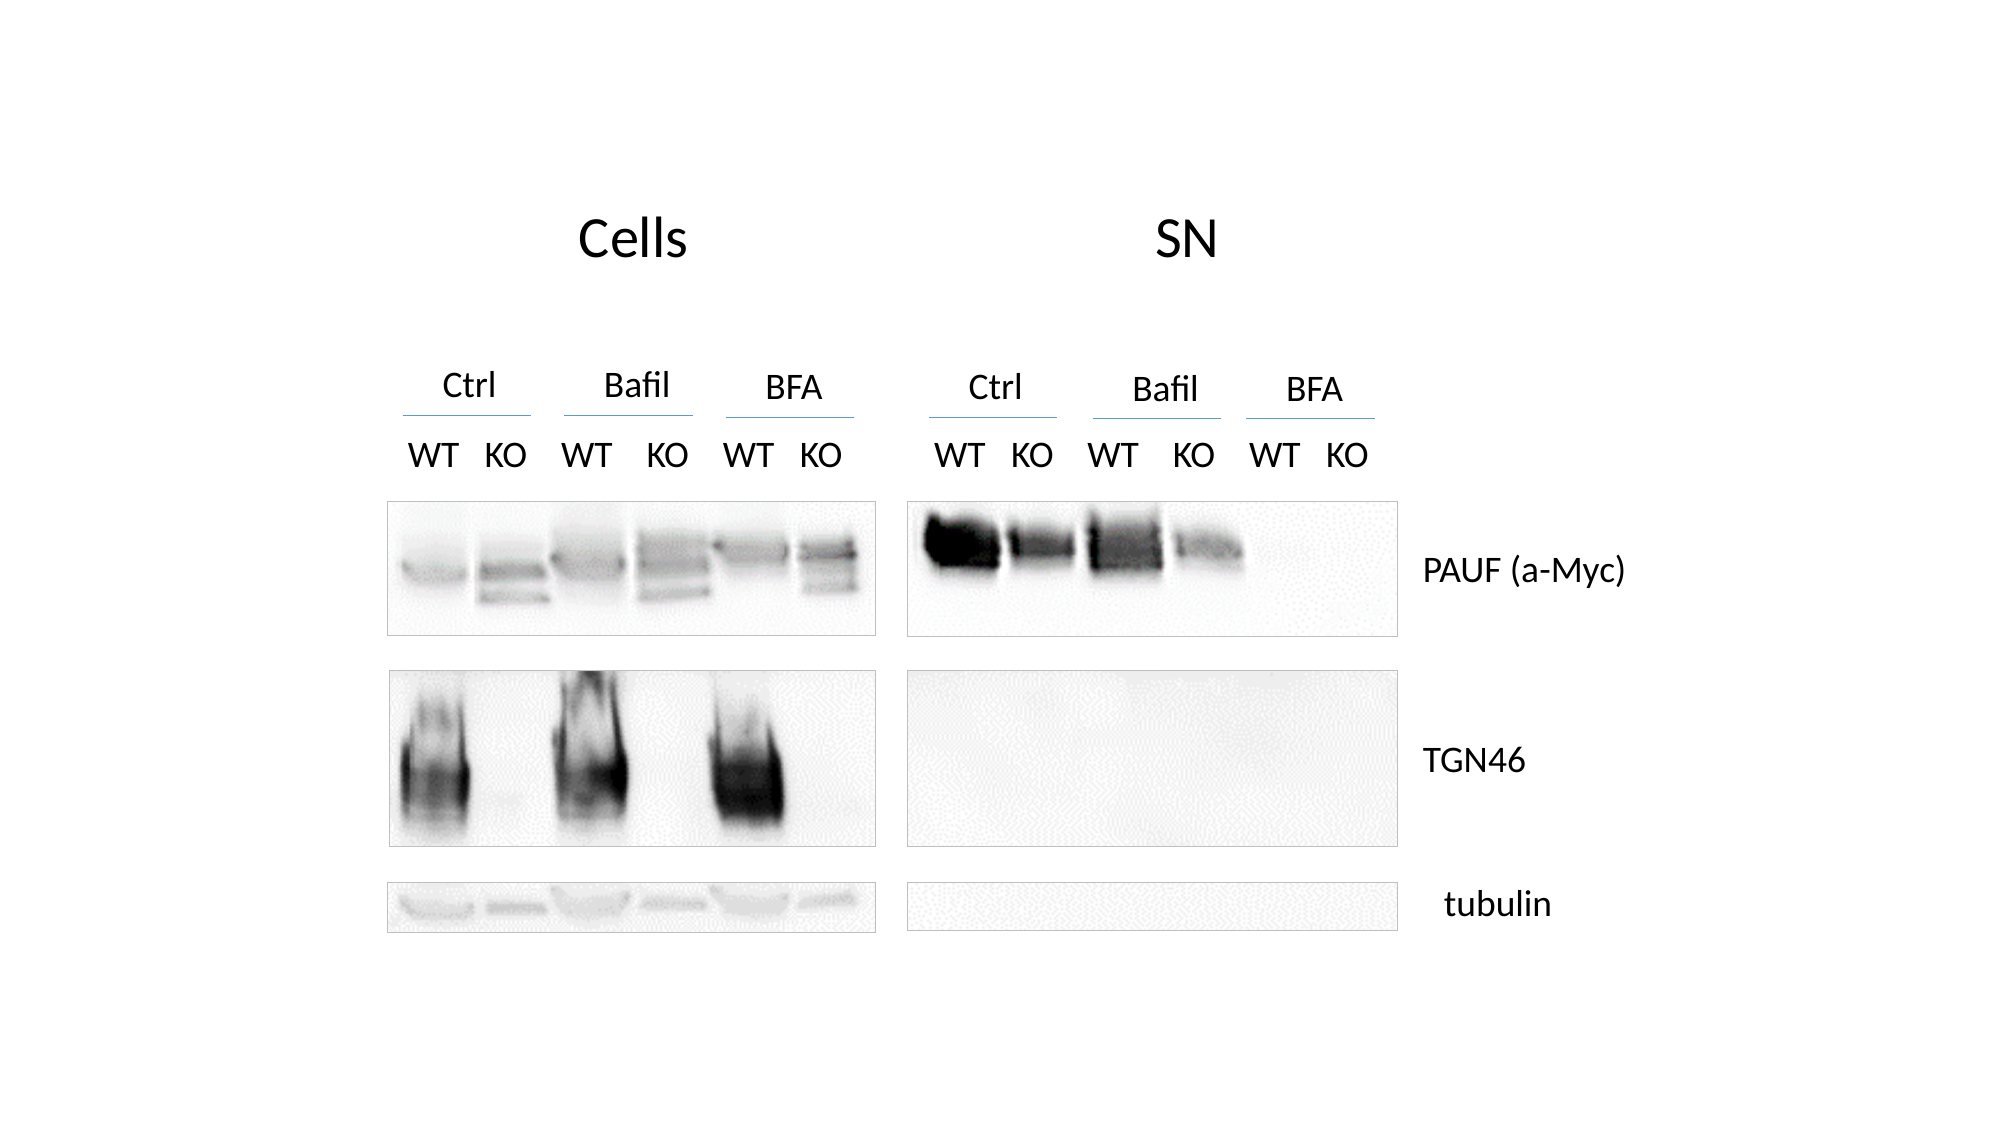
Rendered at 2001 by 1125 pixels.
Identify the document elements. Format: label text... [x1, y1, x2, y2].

text_box WT KO WT KO WT KO [393, 422, 898, 483]
text_box Bafil [589, 352, 697, 413]
text_box PAUF (a-Myc) [1408, 538, 1698, 598]
picture [389, 670, 876, 847]
text_box SN [1140, 192, 1352, 277]
text_box Bafil [1117, 356, 1225, 416]
text_box BFA [1271, 356, 1379, 416]
picture [387, 882, 876, 933]
text_box Ctrl [954, 354, 1062, 415]
text_box TGN46 [1408, 728, 1698, 788]
text_box WT KO WT KO WT KO [919, 422, 1424, 483]
picture [907, 882, 1398, 931]
text_box BFA [750, 354, 859, 415]
text_box Cells [564, 192, 776, 277]
text_box Ctrl [427, 352, 536, 413]
picture [907, 501, 1398, 637]
picture [387, 501, 876, 636]
picture [907, 670, 1398, 847]
text_box tubulin [1428, 871, 1719, 932]
